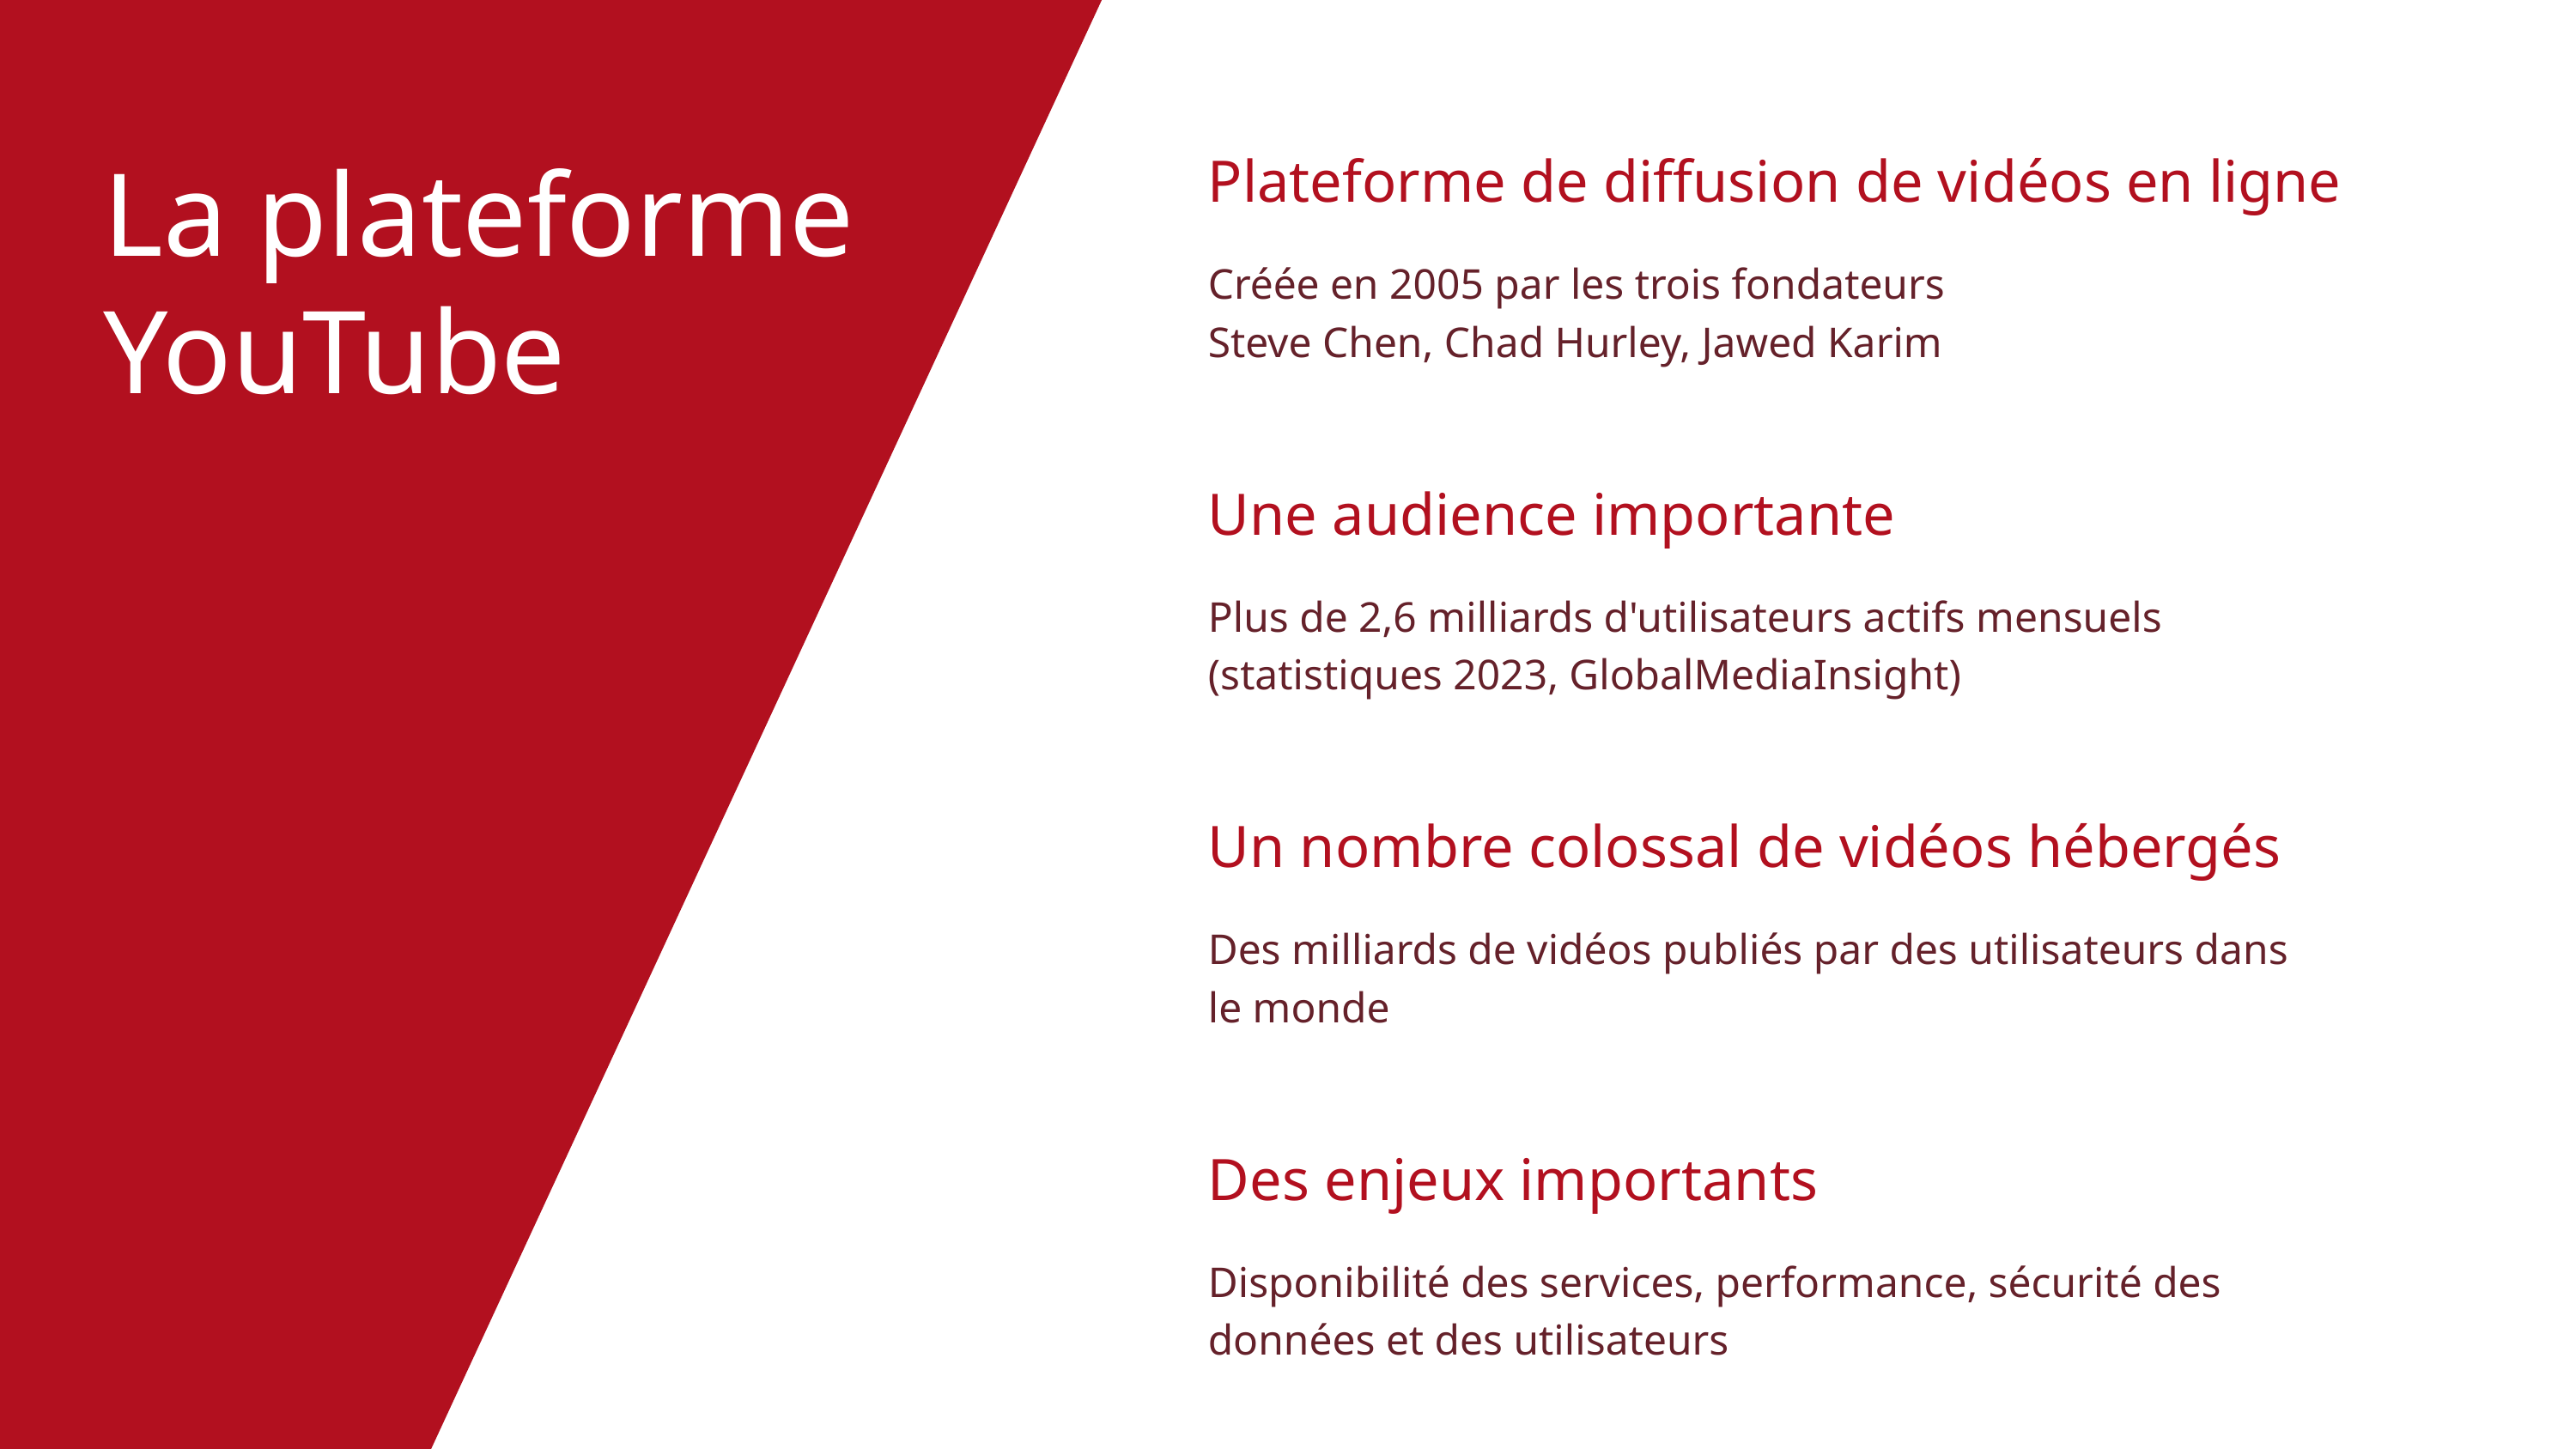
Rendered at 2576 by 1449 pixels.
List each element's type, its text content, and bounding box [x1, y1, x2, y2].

text_box La plateforme YouTube [103, 142, 1041, 417]
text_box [1207, 1143, 2299, 1359]
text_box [1207, 477, 2299, 693]
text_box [1207, 144, 2508, 361]
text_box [1207, 809, 2299, 1026]
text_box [0, 448, 1697, 1449]
